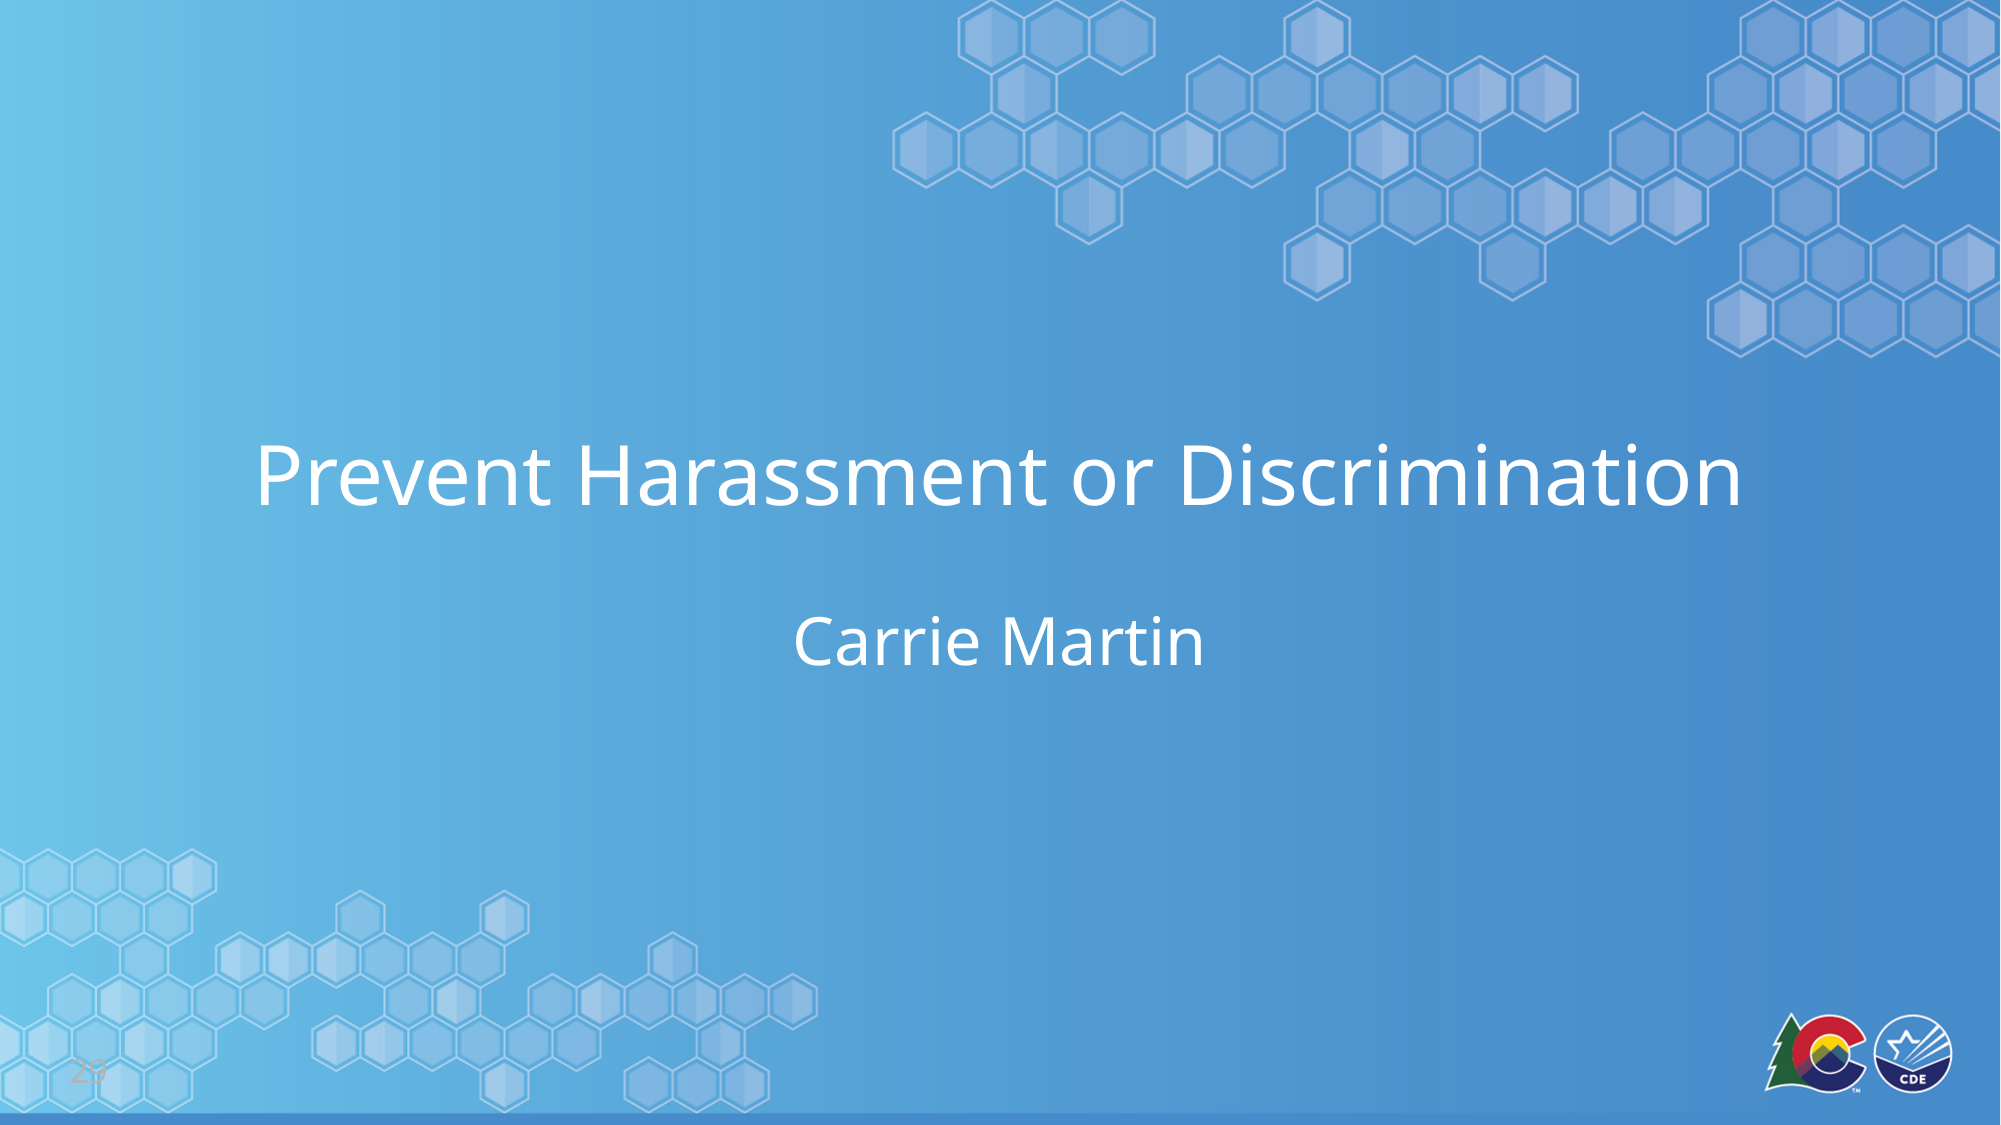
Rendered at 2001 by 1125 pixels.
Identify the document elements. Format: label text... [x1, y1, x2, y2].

picture [0, 0, 2001, 1125]
slide_number 29 [54, 1042, 191, 1103]
list Carrie Martin [0, 600, 2000, 775]
title Prevent Harassment or Discrimination [0, 425, 2000, 600]
